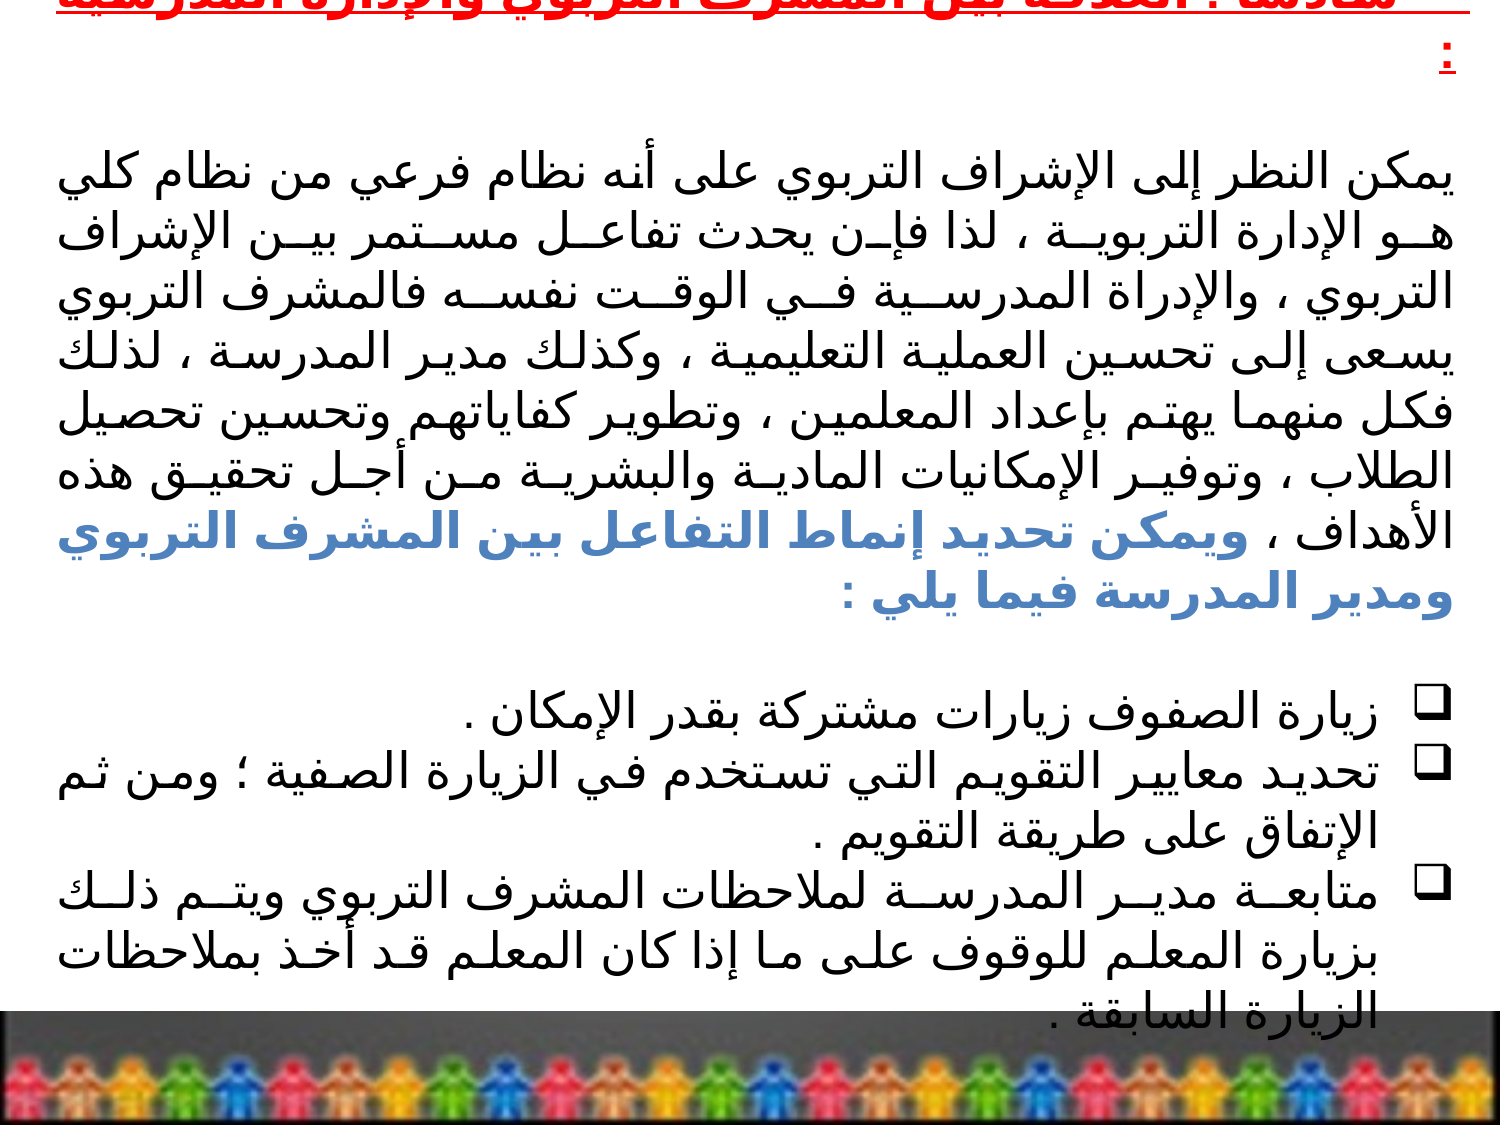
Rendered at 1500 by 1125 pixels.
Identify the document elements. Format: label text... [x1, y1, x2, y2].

picture [0, 1011, 1500, 1125]
text_box سادساً : العلاقة بين المشرف التربوي والإدارة المدرسية : يمكن النظر إلى الإشراف التربوي على أنه نظام فرعي من نظام كلي هو الإدارة التربوية ، لذا فإن يحدث تفاعل مستمر بين الإشراف التربوي ، والإدراة المدرسية في الوقت نفسه فالمشرف التربوي يسعى إلى تحسين العملية التعليمية ، وكذلك مدير المدرسة ، لذلك فكل منهما يهتم بإعداد المعلمين ، وتطوير كفاياتهم وتحسين تحصيل الطلاب ، وتوفير الإمكانيات المادية والبشرية من أجل تحقيق هذه الأهداف ، ويمكن تحديد إنماط التفاعل بين المشرف التربوي ومدير المدرسة فيما يلي : زيارة الصفوف زيارات مشتركة بقدر الإمكان . تحديد معايير التقويم التي تستخدم في الزيارة الصفية ؛ ومن ثم الإتفاق على طريقة التقويم . متابعة مدير المدرسة لملاحظات المشرف التربوي ويتم ذلك بزيارة المعلم للوقوف على ما إذا كان المعلم قد أخذ بملاحظات الزيارة السابقة . [41, 0, 1471, 1009]
